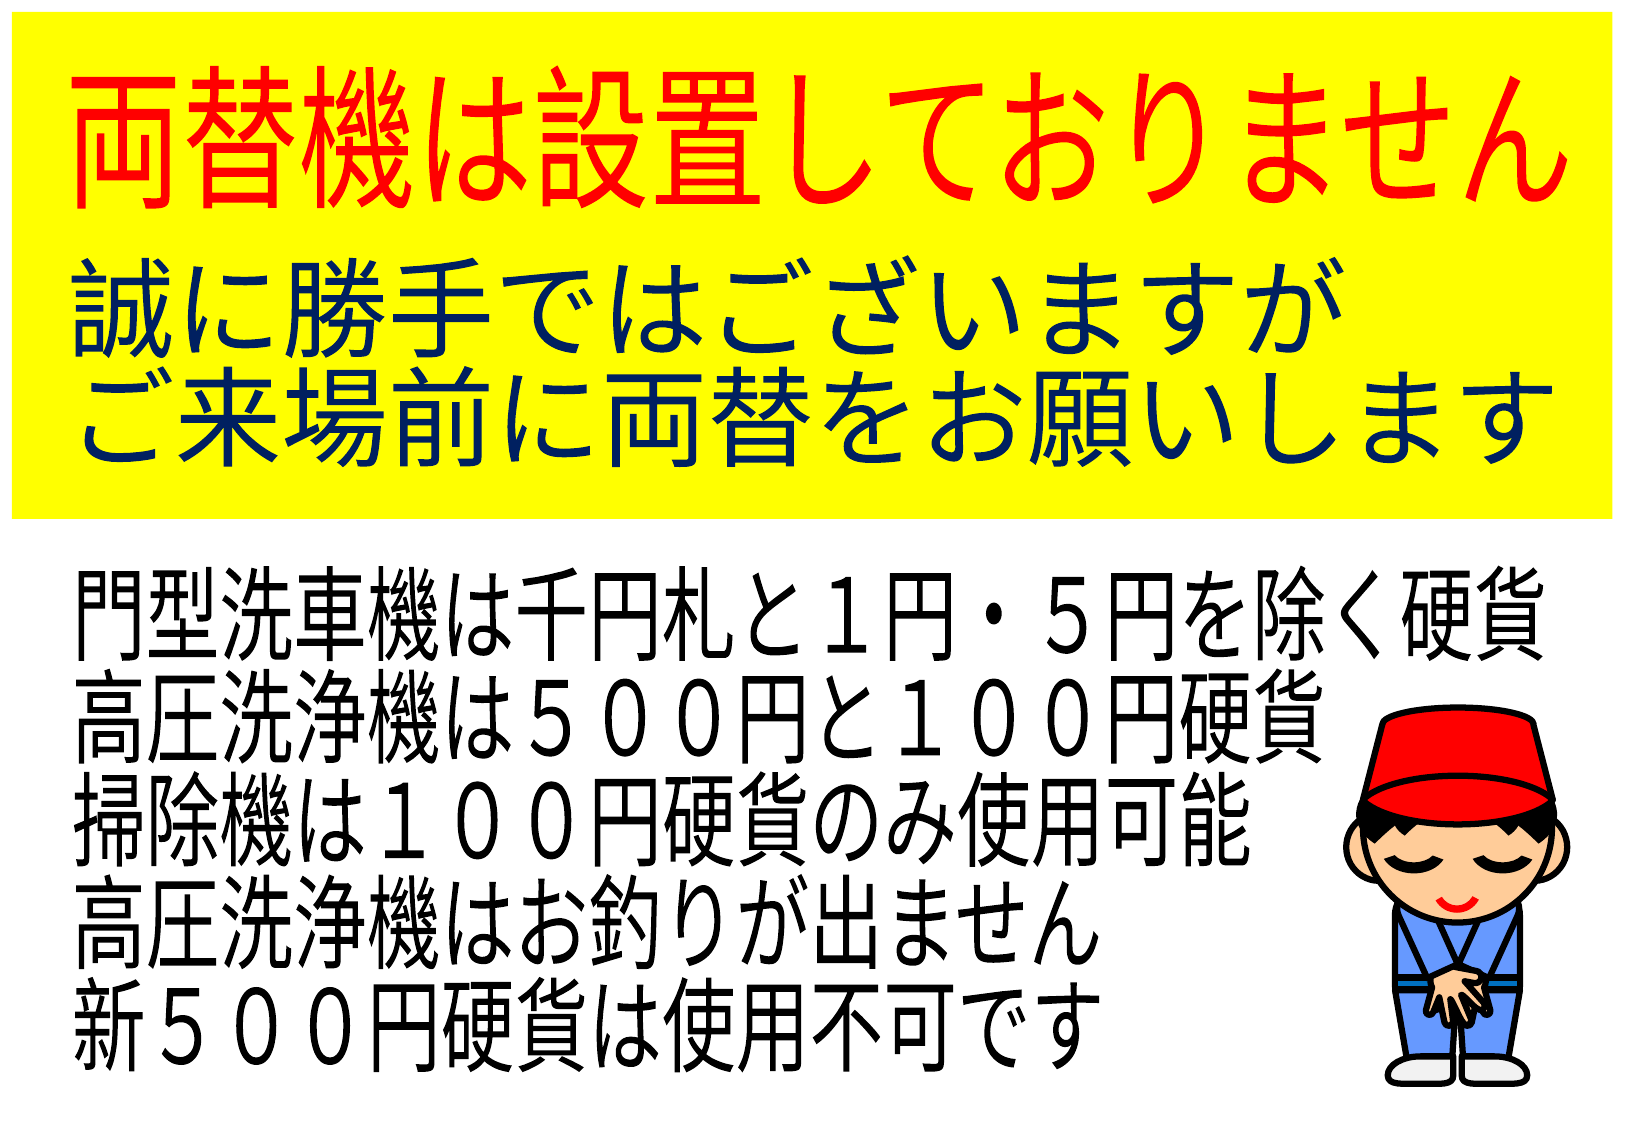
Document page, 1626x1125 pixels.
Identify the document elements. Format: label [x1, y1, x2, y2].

text_box [1345, 707, 1568, 1085]
text_box [10, 10, 1615, 521]
